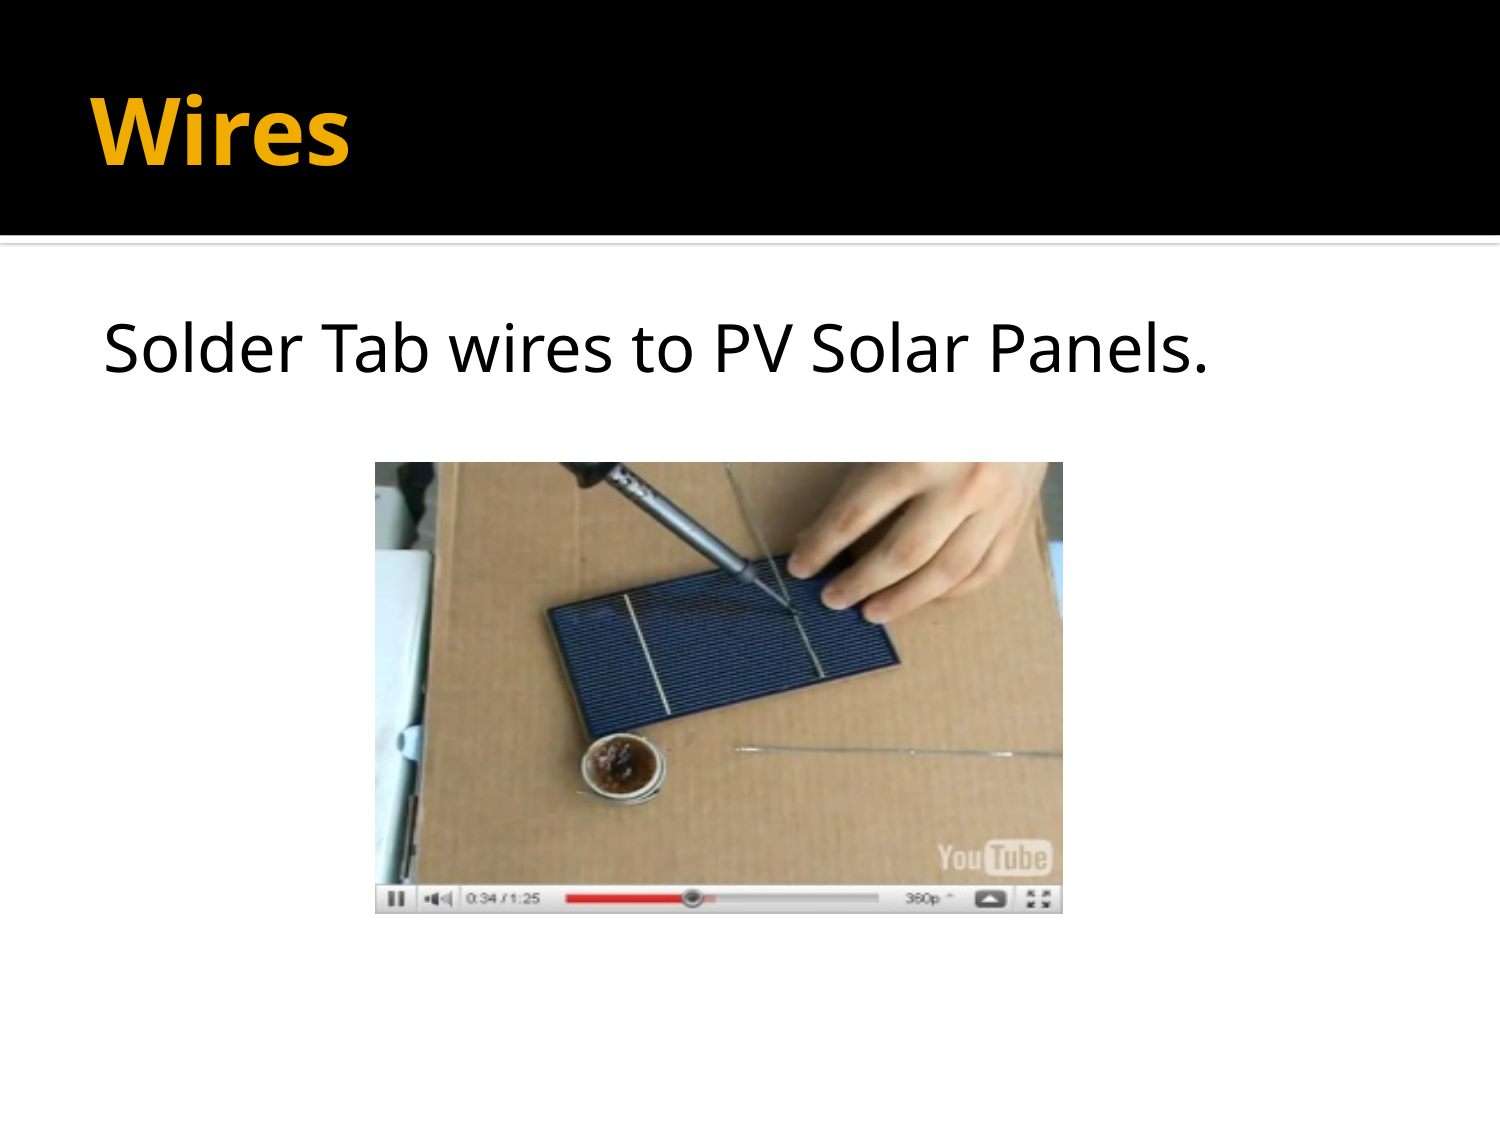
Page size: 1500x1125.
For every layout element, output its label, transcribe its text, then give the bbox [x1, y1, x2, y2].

title Wires [75, 25, 1425, 231]
list Solder Tab wires to PV Solar Panels. [75, 291, 1425, 1050]
picture [374, 462, 1063, 914]
